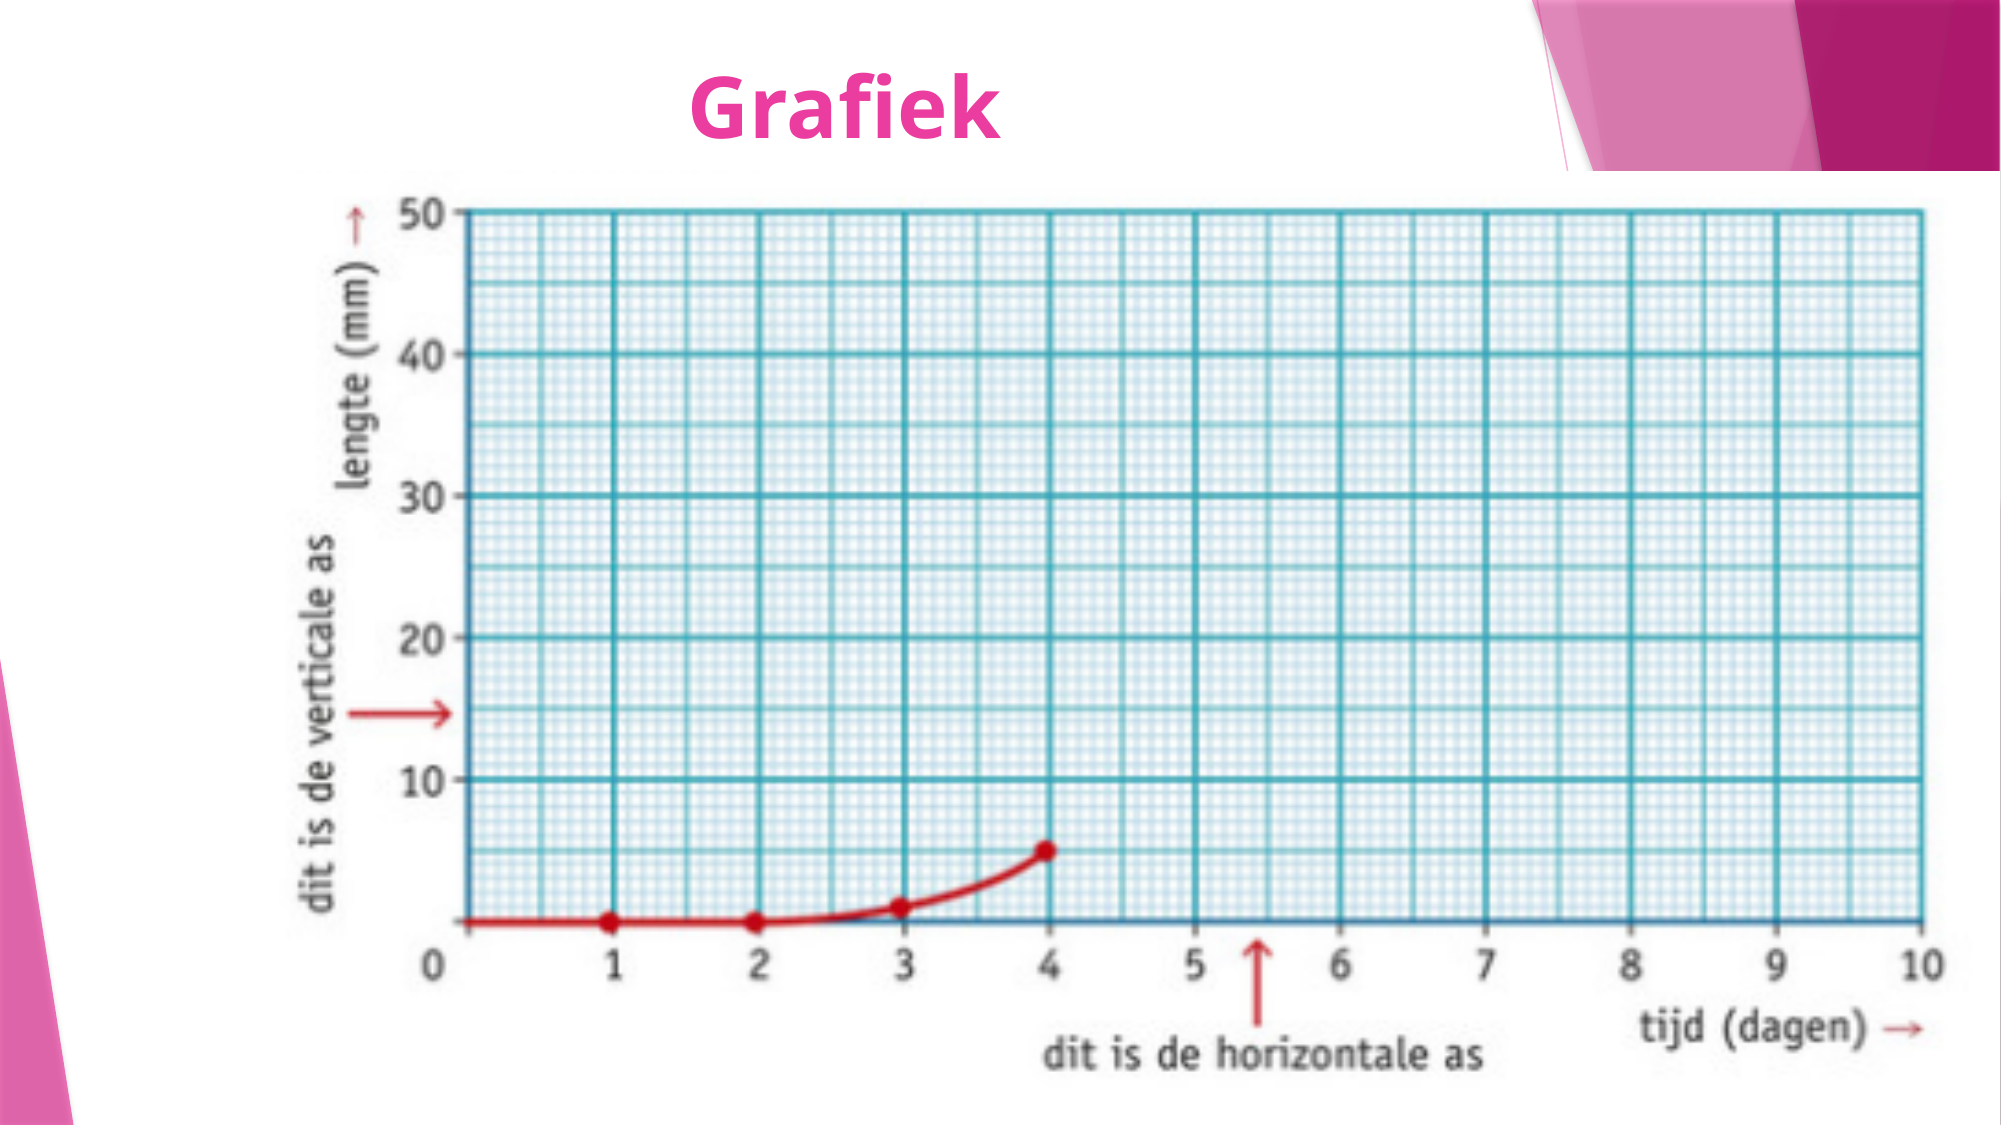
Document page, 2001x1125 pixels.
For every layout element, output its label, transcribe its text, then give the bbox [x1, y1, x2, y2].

title Grafiek [672, 6, 1080, 169]
picture [229, 170, 2000, 1125]
